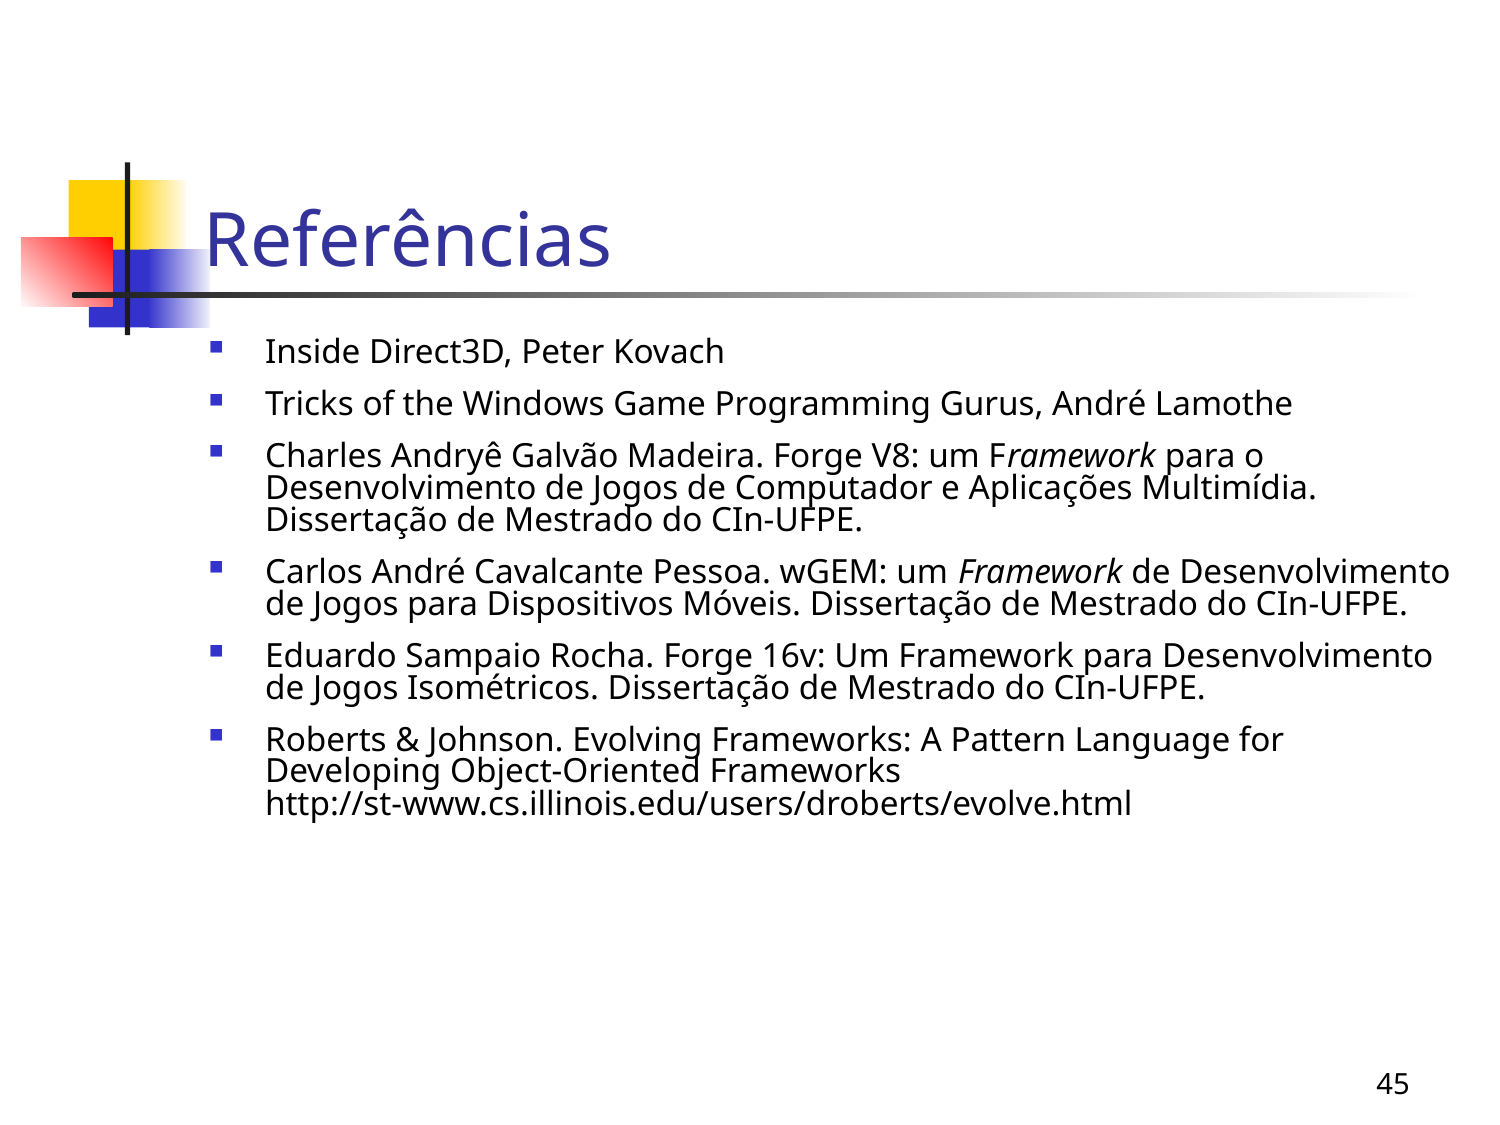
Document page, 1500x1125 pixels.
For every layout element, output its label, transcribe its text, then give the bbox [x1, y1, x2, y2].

title Referências [188, 101, 1468, 289]
list Inside Direct3D, Peter Kovach Tricks of the Windows Game Programming Gurus, André Lamothe Charles Andryê Galvão Madeira. Forge V8: um Framework para o Desenvolvimento de Jogos de Computador e Aplicações Multimídia. Dissertação de Mestrado do CIn-UFPE. Carlos André Cavalcante Pessoa. wGEM: um Framework de Desenvolvimento de Jogos para Dispositivos Móveis. Dissertação de Mestrado do CIn-UFPE. Eduardo Sampaio Rocha. Forge 16v: Um Framework para Desenvolvimento de Jogos Isométricos. Dissertação de Mestrado do CIn-UFPE. Roberts & Johnson. Evolving Frameworks: A Pattern Language for Developing Object-Oriented Frameworks http://st-www.cs.illinois.edu/users/droberts/evolve.html [193, 331, 1469, 1006]
slide_number 45 [1112, 1037, 1426, 1113]
